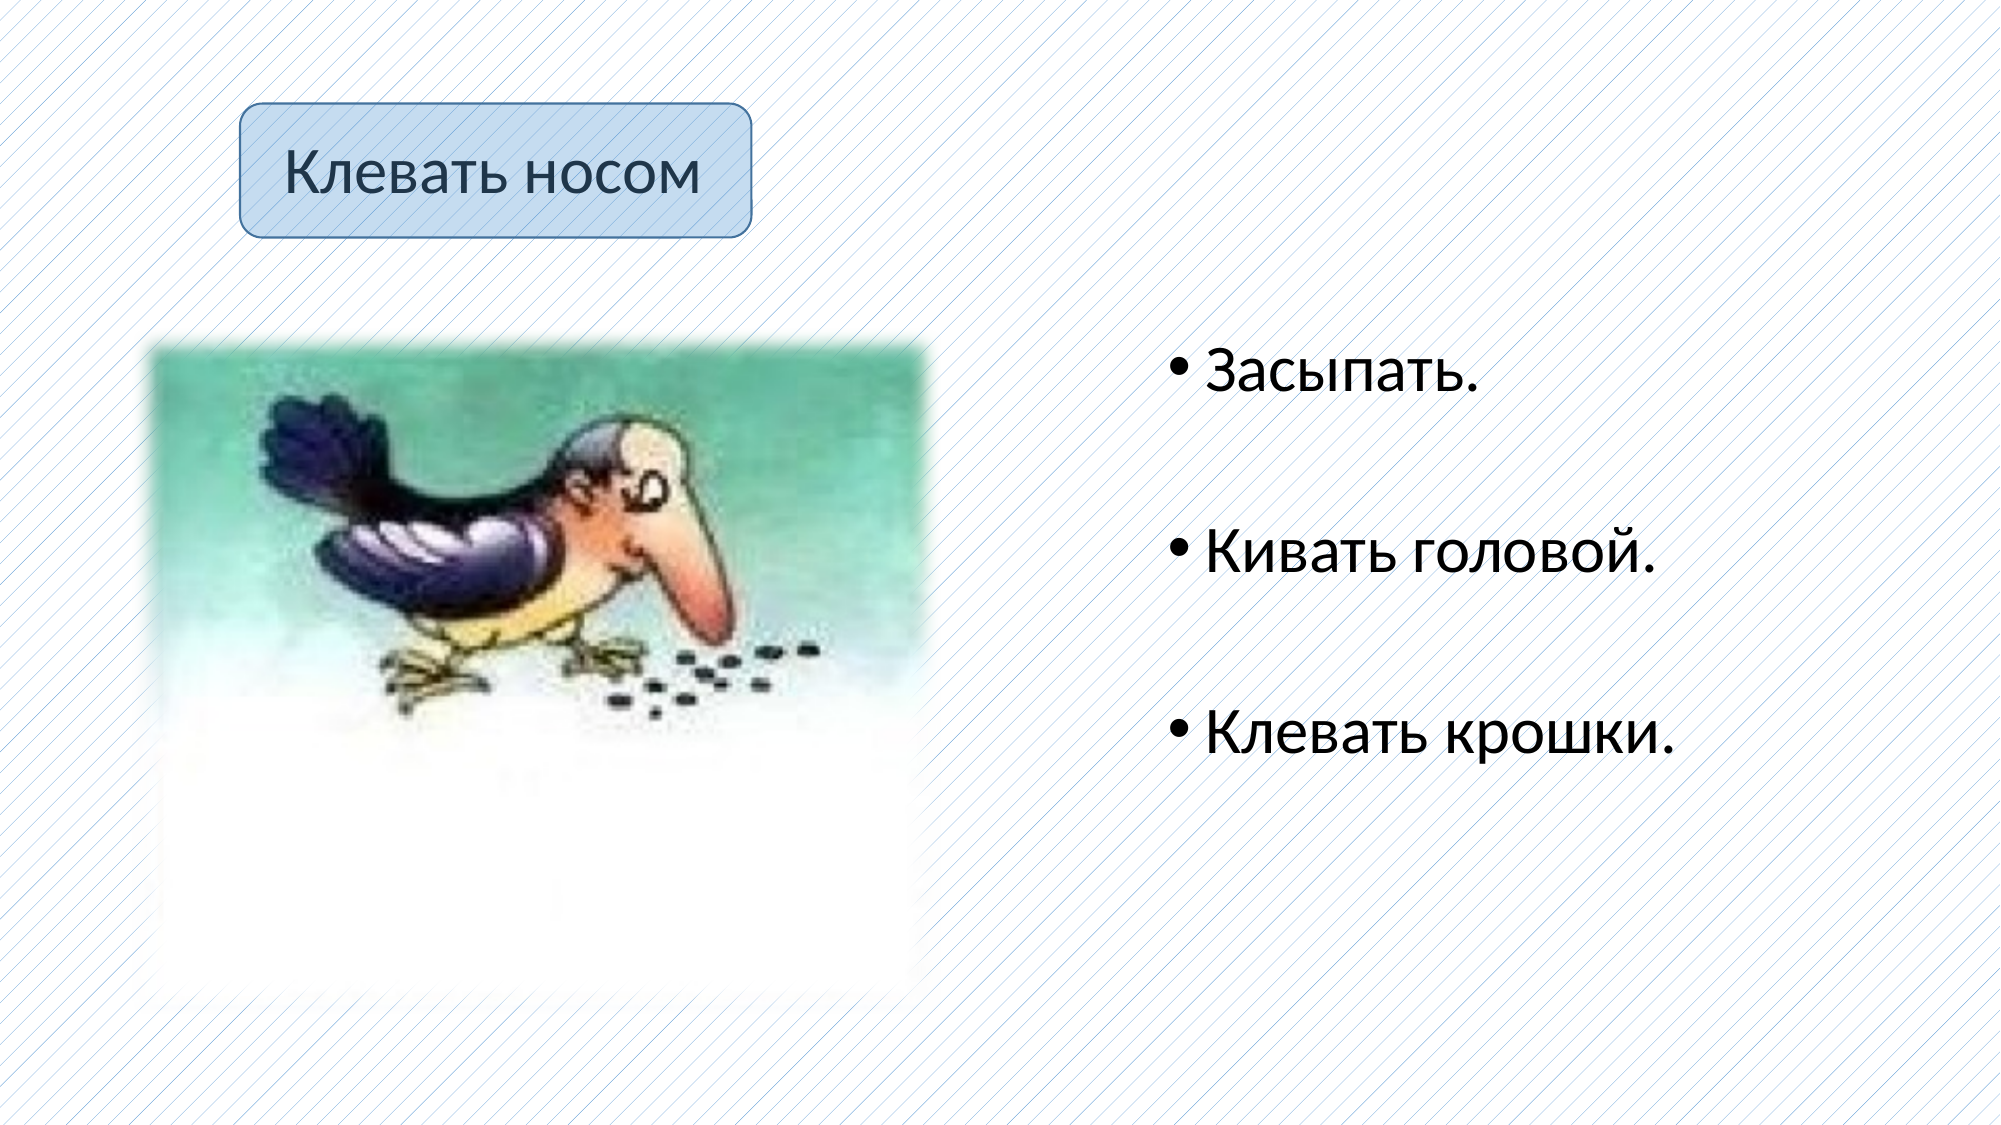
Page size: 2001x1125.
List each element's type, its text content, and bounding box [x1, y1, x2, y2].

text_box [238, 102, 753, 239]
picture [132, 328, 940, 1014]
list Засыпать. Кивать головой. Клевать крошки. [1152, 237, 1953, 1084]
